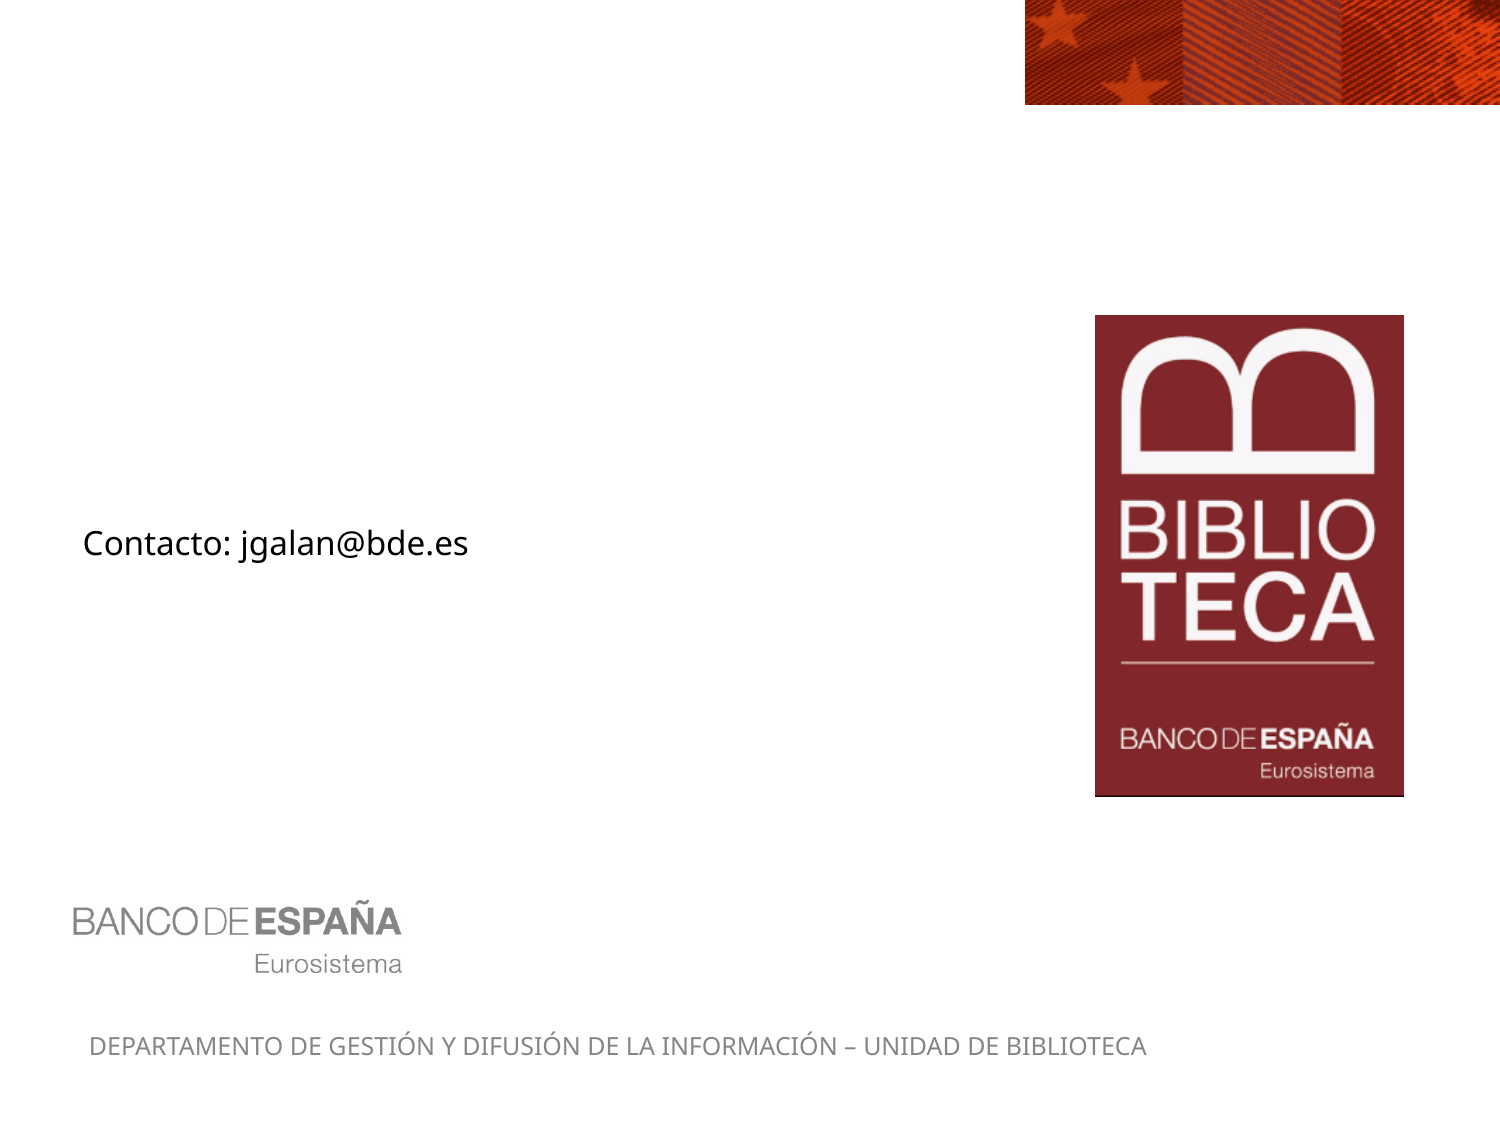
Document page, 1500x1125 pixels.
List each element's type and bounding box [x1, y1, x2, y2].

picture [1025, 0, 1500, 105]
picture [1094, 315, 1404, 797]
picture [73, 899, 402, 973]
